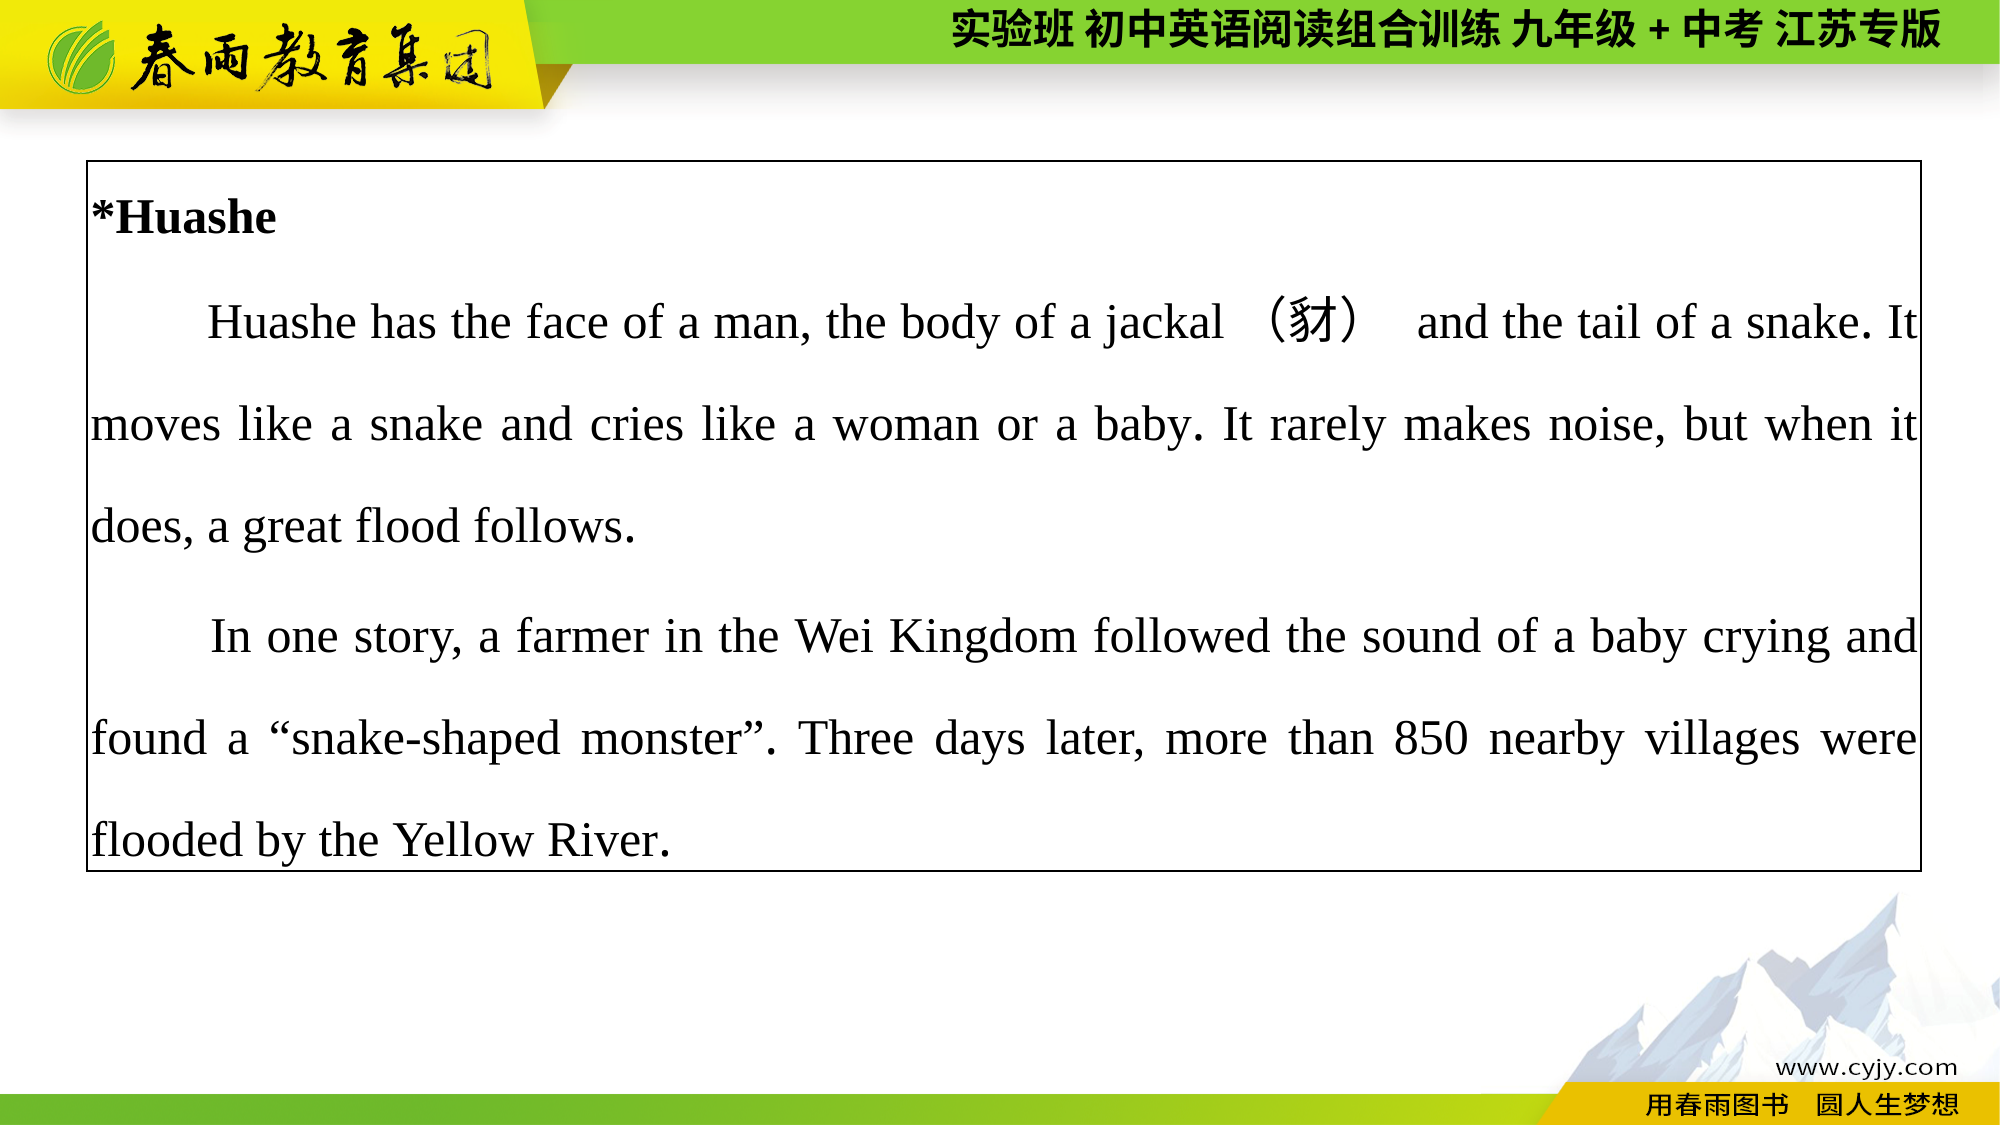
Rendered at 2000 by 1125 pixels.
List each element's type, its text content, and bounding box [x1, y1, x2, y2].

picture [0, 0, 2000, 1125]
table_header *Huashe Huashe has the face of a man, the body of a jackal（豺） and the tail of a snake. It moves like a snake and cries like a woman or a baby. It rarely makes noise, but when it does, a great flood follows. In one story, a farmer in the Wei Kingdom followed the sound of a baby crying and found a “snake-shaped monster”. Three days later, more than 850 nearby villages were flooded by the Yellow River. [88, 162, 1920, 870]
